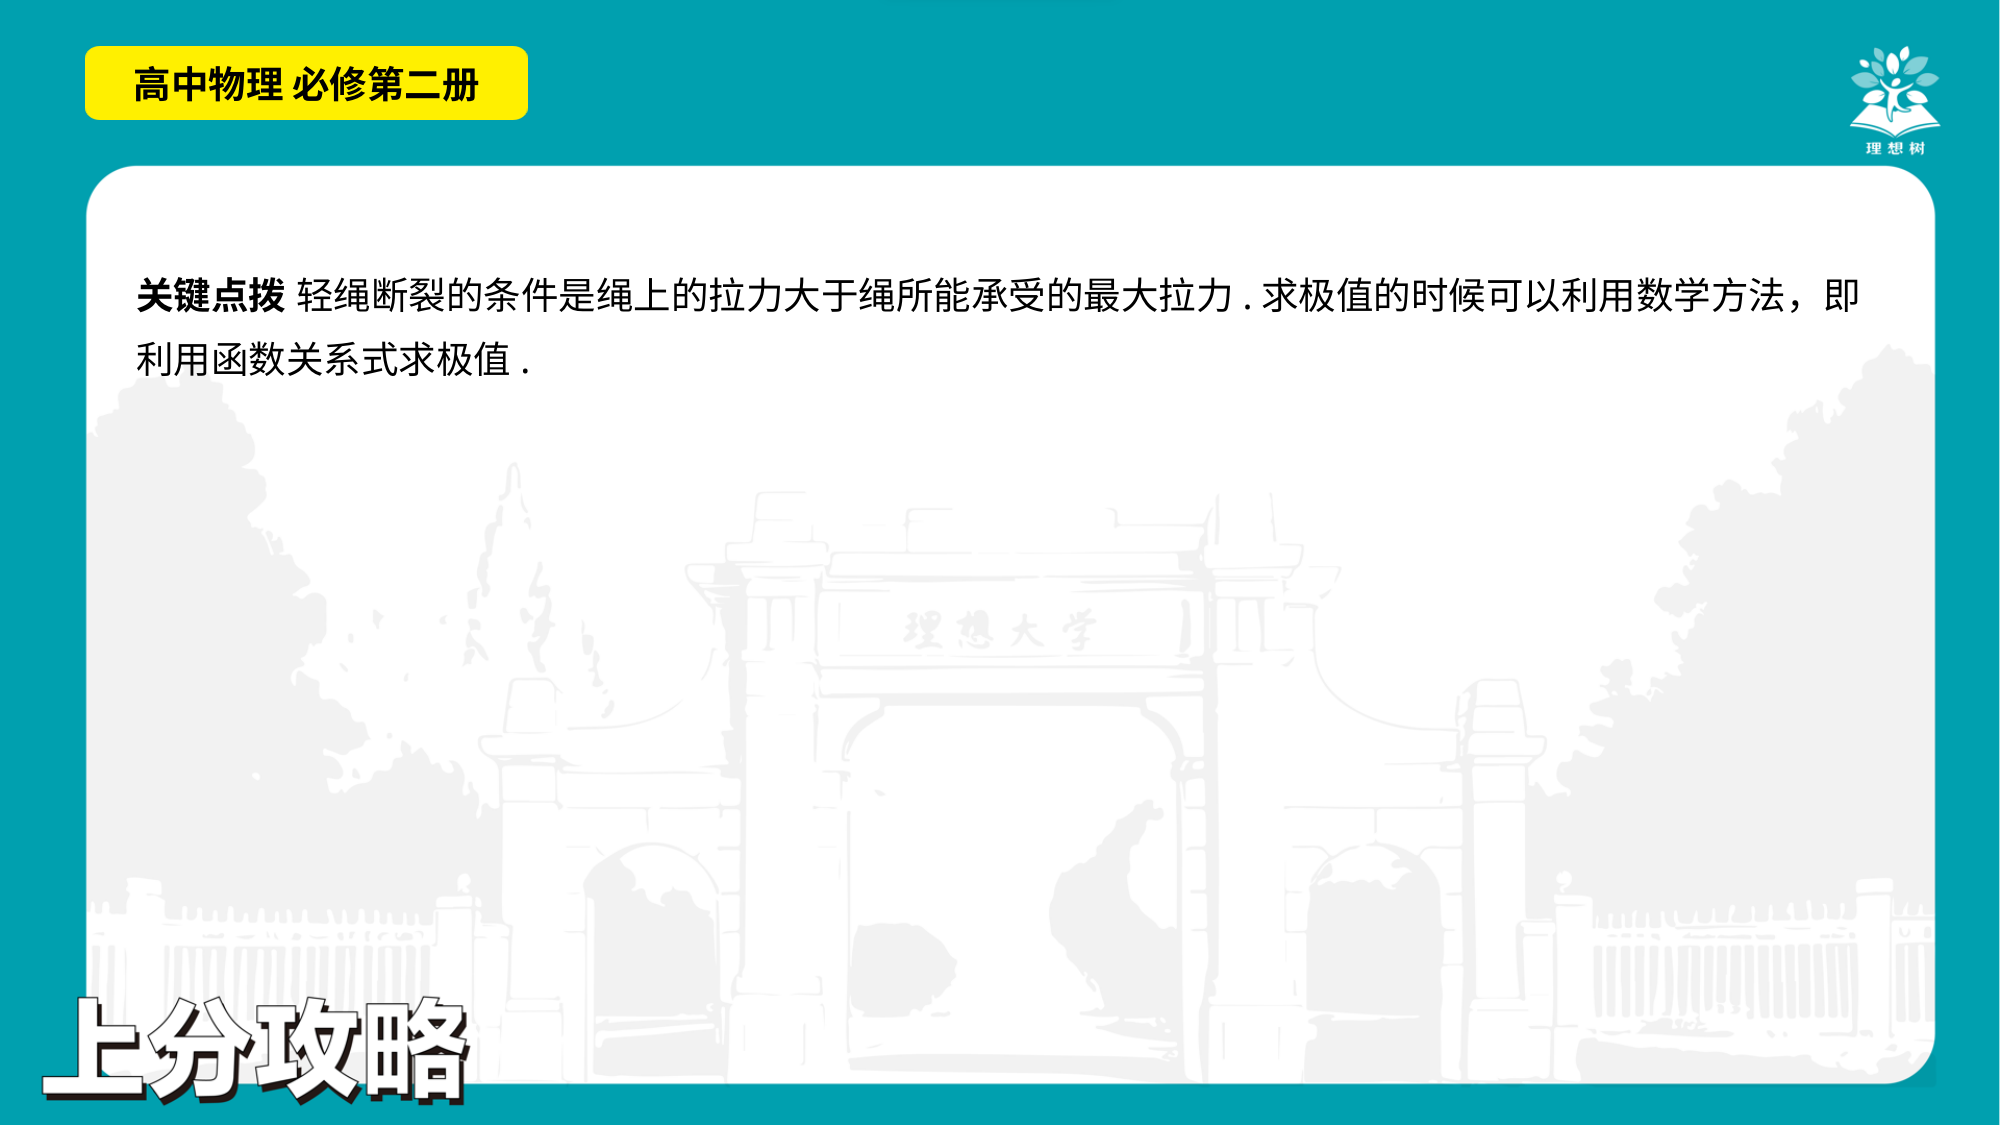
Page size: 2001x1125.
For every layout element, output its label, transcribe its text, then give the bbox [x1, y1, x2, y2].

text_box 关键点拨 轻绳断裂的条件是绳上的拉力大于绳所能承受的最大拉力.求极值的时候可以利用数学方法，即 利用函数关系式求极值. [136, 247, 1865, 375]
picture [0, 0, 2000, 1125]
